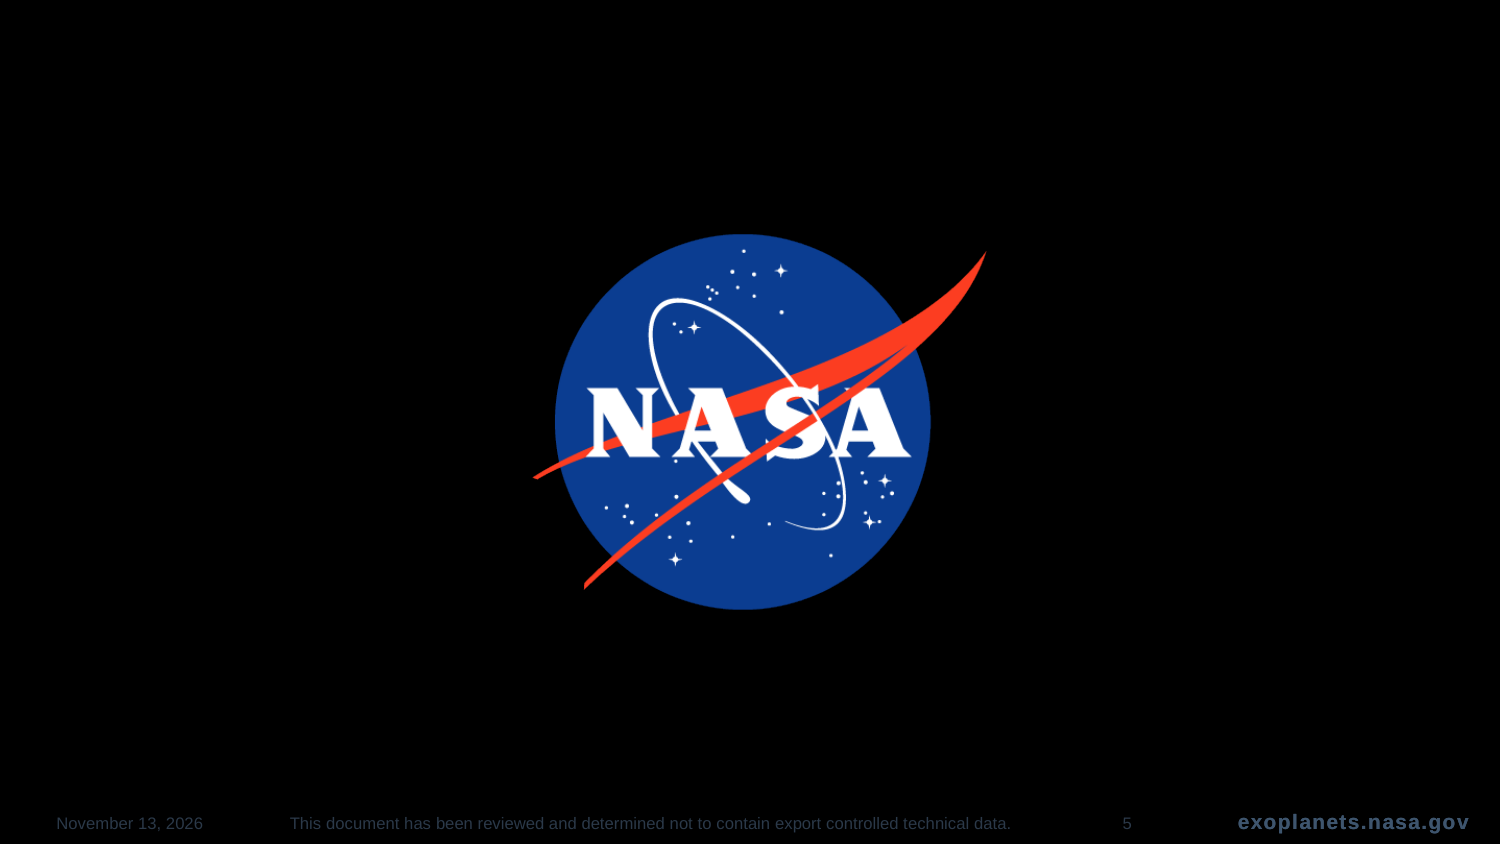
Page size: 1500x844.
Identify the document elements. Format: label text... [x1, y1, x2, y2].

footer This document has been reviewed and determined not to contain export controlled technical data. [275, 812, 1107, 833]
slide_number 5 [1107, 812, 1425, 833]
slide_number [41, 812, 275, 833]
picture [487, 159, 1013, 685]
